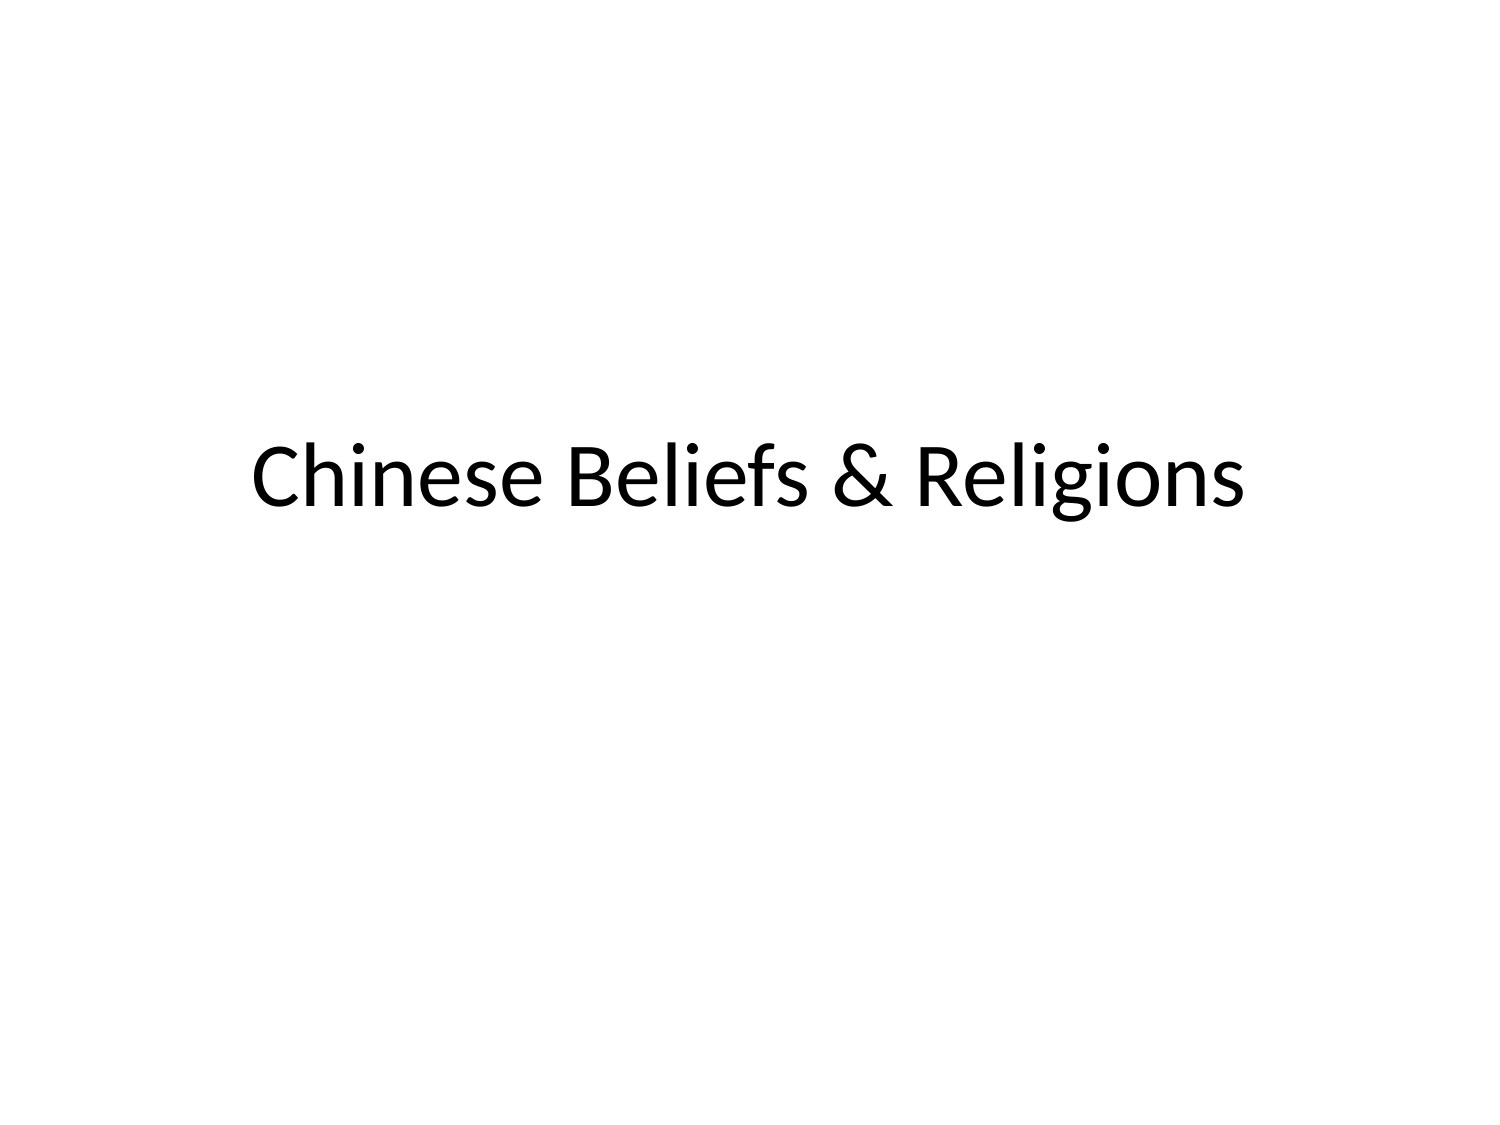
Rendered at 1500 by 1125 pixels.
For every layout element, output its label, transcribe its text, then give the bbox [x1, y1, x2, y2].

title Chinese Beliefs & Religions [112, 349, 1388, 591]
